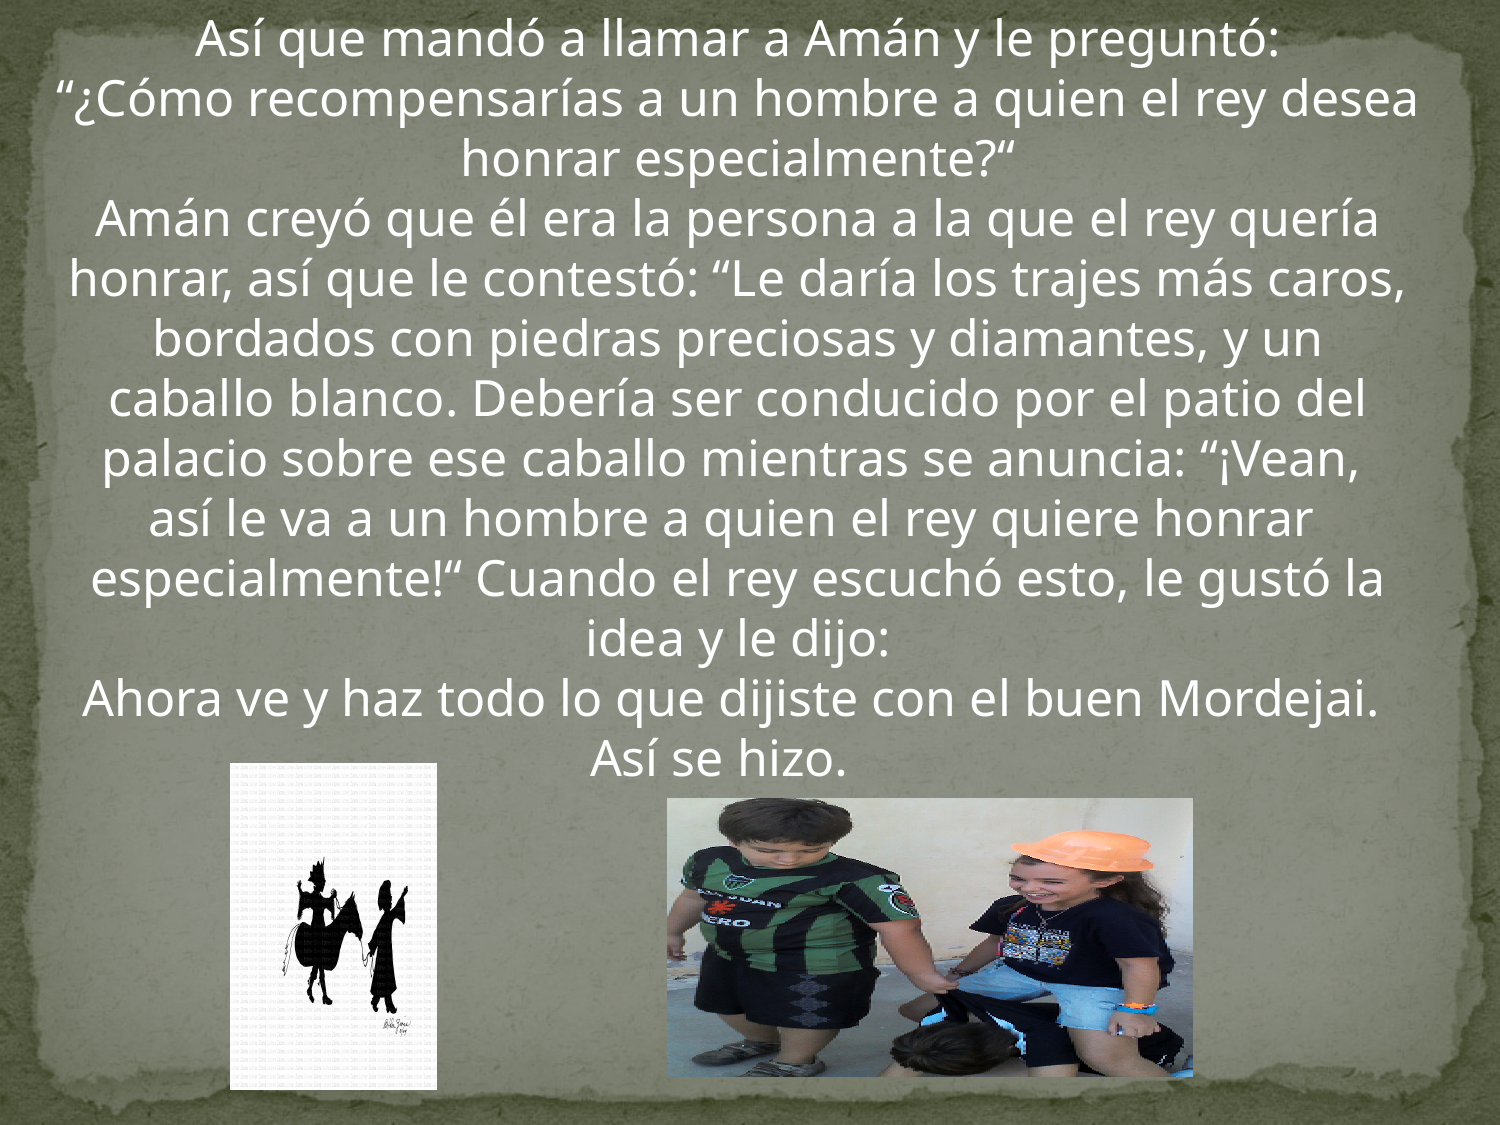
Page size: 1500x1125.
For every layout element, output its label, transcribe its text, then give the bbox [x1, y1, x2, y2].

picture [667, 798, 1193, 1077]
picture [230, 763, 437, 1090]
text_box Así que mandó a llamar a Amán y le preguntó: “¿Cómo recompensarías a un hombre a quien el rey desea honrar especialmente?“ Amán creyó que él era la persona a la que el rey quería honrar, así que le contestó: “Le daría los trajes más caros, bordados con piedras preciosas y diamantes, y un caballo blanco. Debería ser conducido por el patio del palacio sobre ese caballo mientras se anuncia: “¡Vean, así le va a un hombre a quien el rey quiere honrar especialmente!“ Cuando el rey escuchó esto, le gustó la idea y le dijo: Ahora ve y haz todo lo que dijiste con el buen Mordejai. Así se hizo. [29, 0, 1447, 855]
